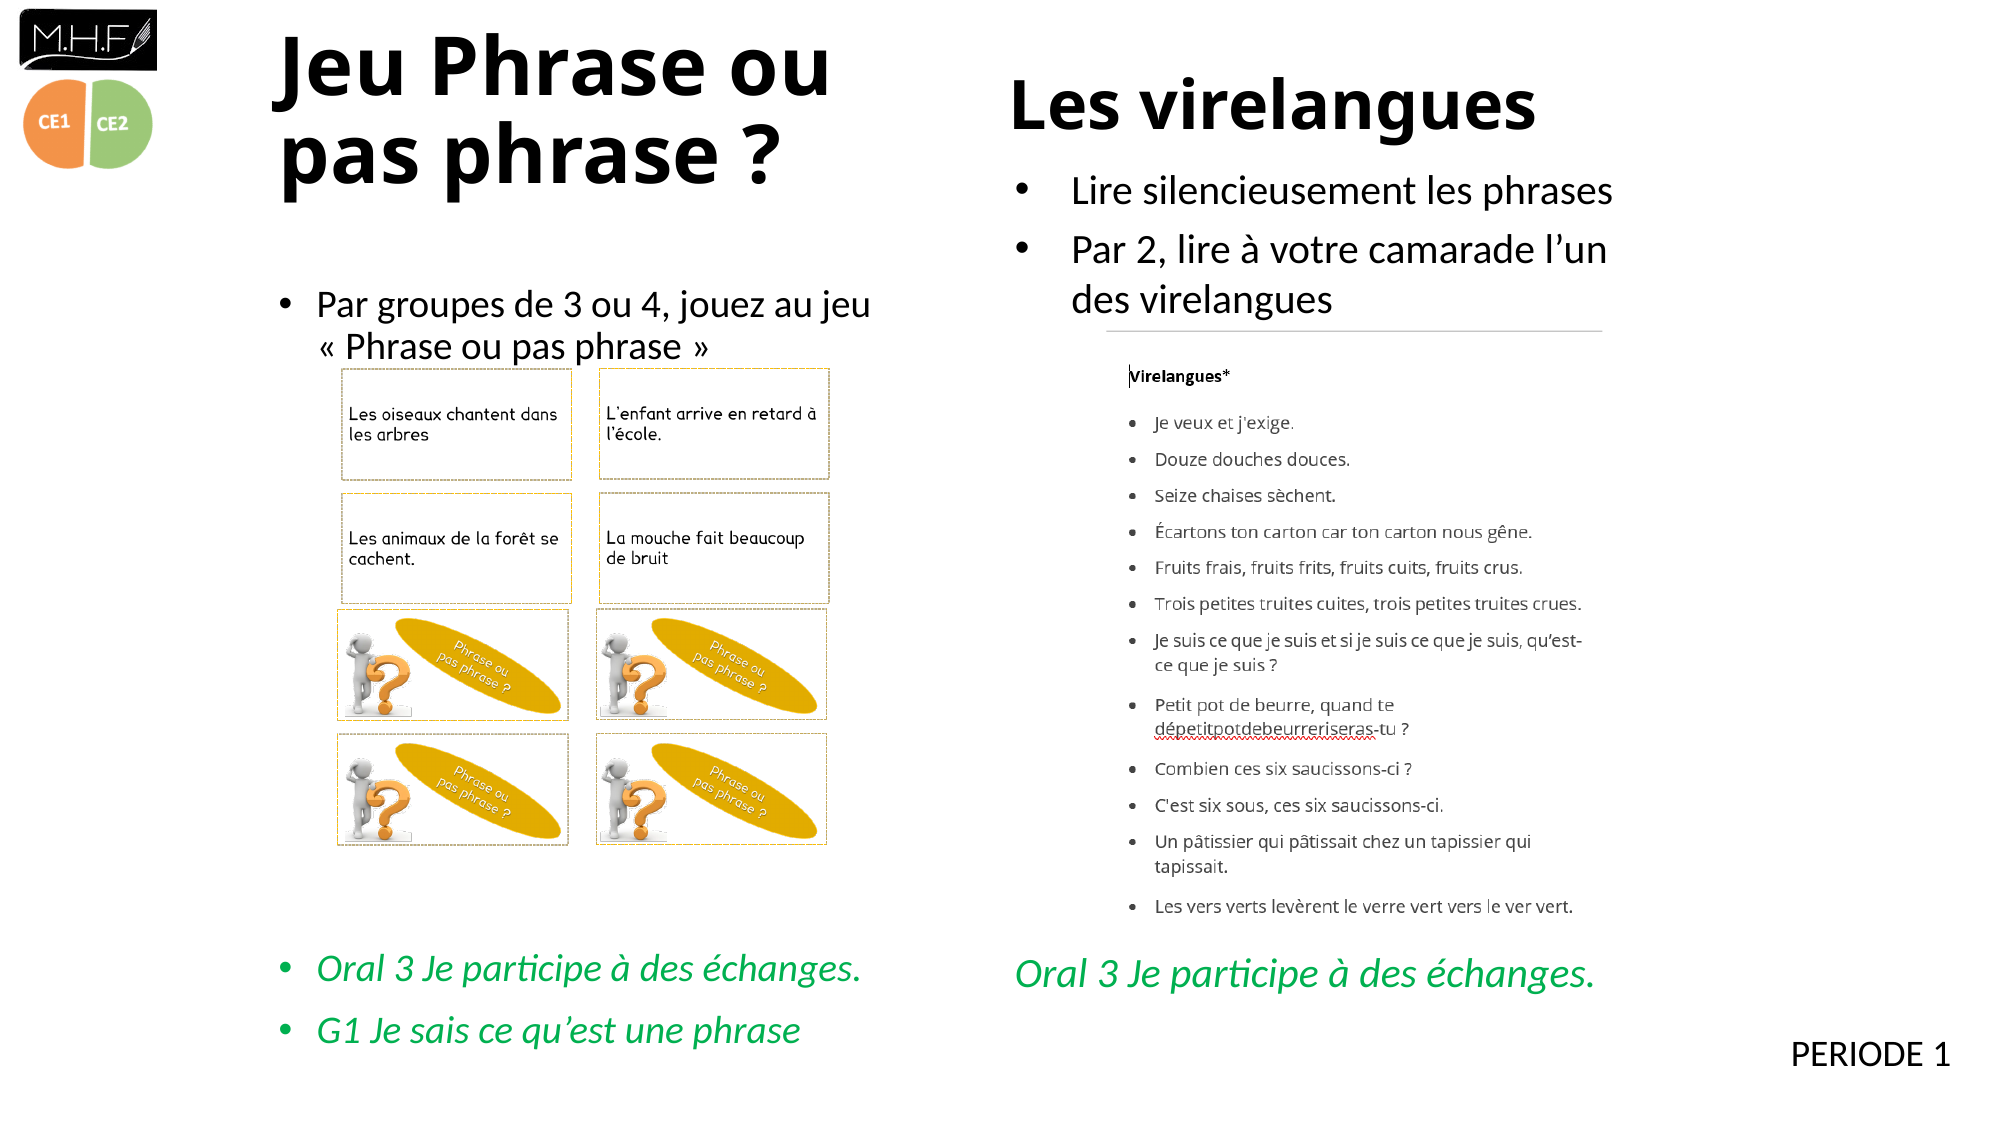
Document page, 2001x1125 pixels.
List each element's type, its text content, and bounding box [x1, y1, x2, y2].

picture [1106, 330, 1603, 942]
picture [337, 368, 832, 856]
text_box PERIODE 1 [1362, 1021, 1967, 1082]
picture [1, 7, 177, 207]
text_box Par groupes de 3 ou 4, jouez au jeu « Phrase ou pas phrase » Oral 3 Je participe à des échanges. G1 Je sais ce qu’est une phrase [263, 209, 906, 1066]
text_box Jeu Phrase ou pas phrase ? [263, 16, 906, 209]
text_box Les virelangues [993, 0, 1648, 151]
text_box Lire silencieusement les phrases Par 2, lire à votre camarade l’un des virelangues Oral 3 Je participe à des échanges. [999, 155, 1642, 1066]
